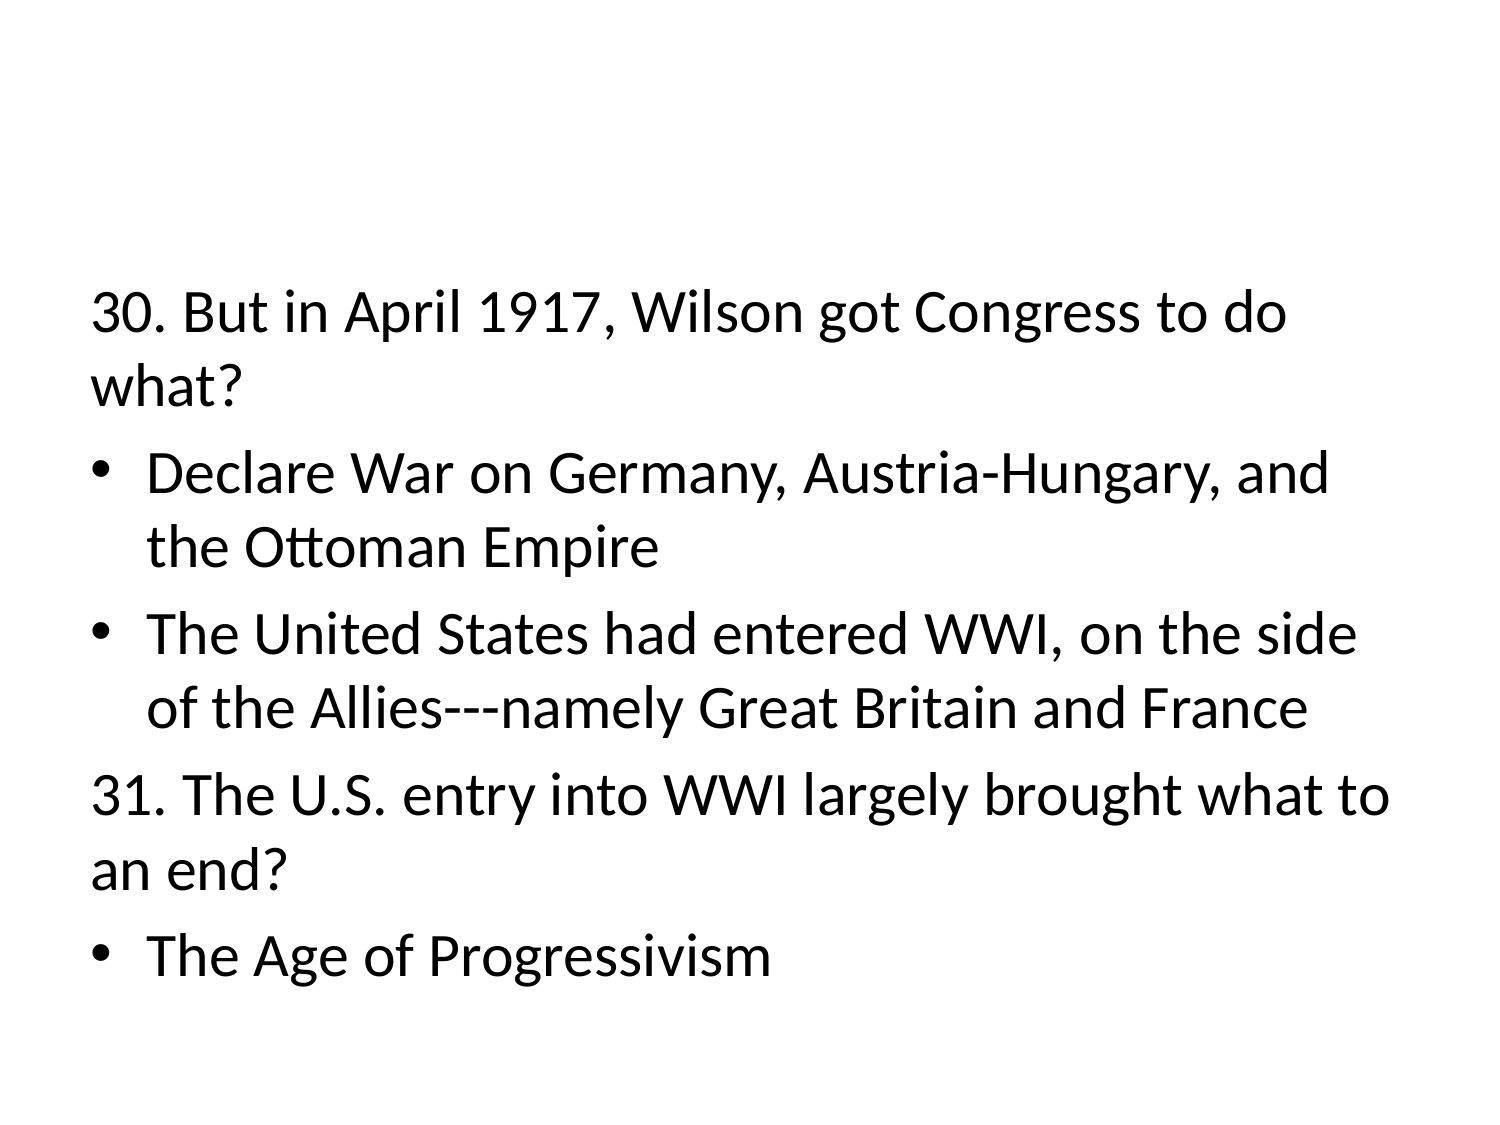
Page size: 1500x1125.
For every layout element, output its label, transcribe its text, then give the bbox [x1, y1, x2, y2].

list 30. But in April 1917, Wilson got Congress to do what? Declare War on Germany, Austria-Hungary, and the Ottoman Empire The United States had entered WWI, on the side of the Allies---namely Great Britain and France 31. The U.S. entry into WWI largely brought what to an end? The Age of Progressivism [75, 262, 1425, 1005]
